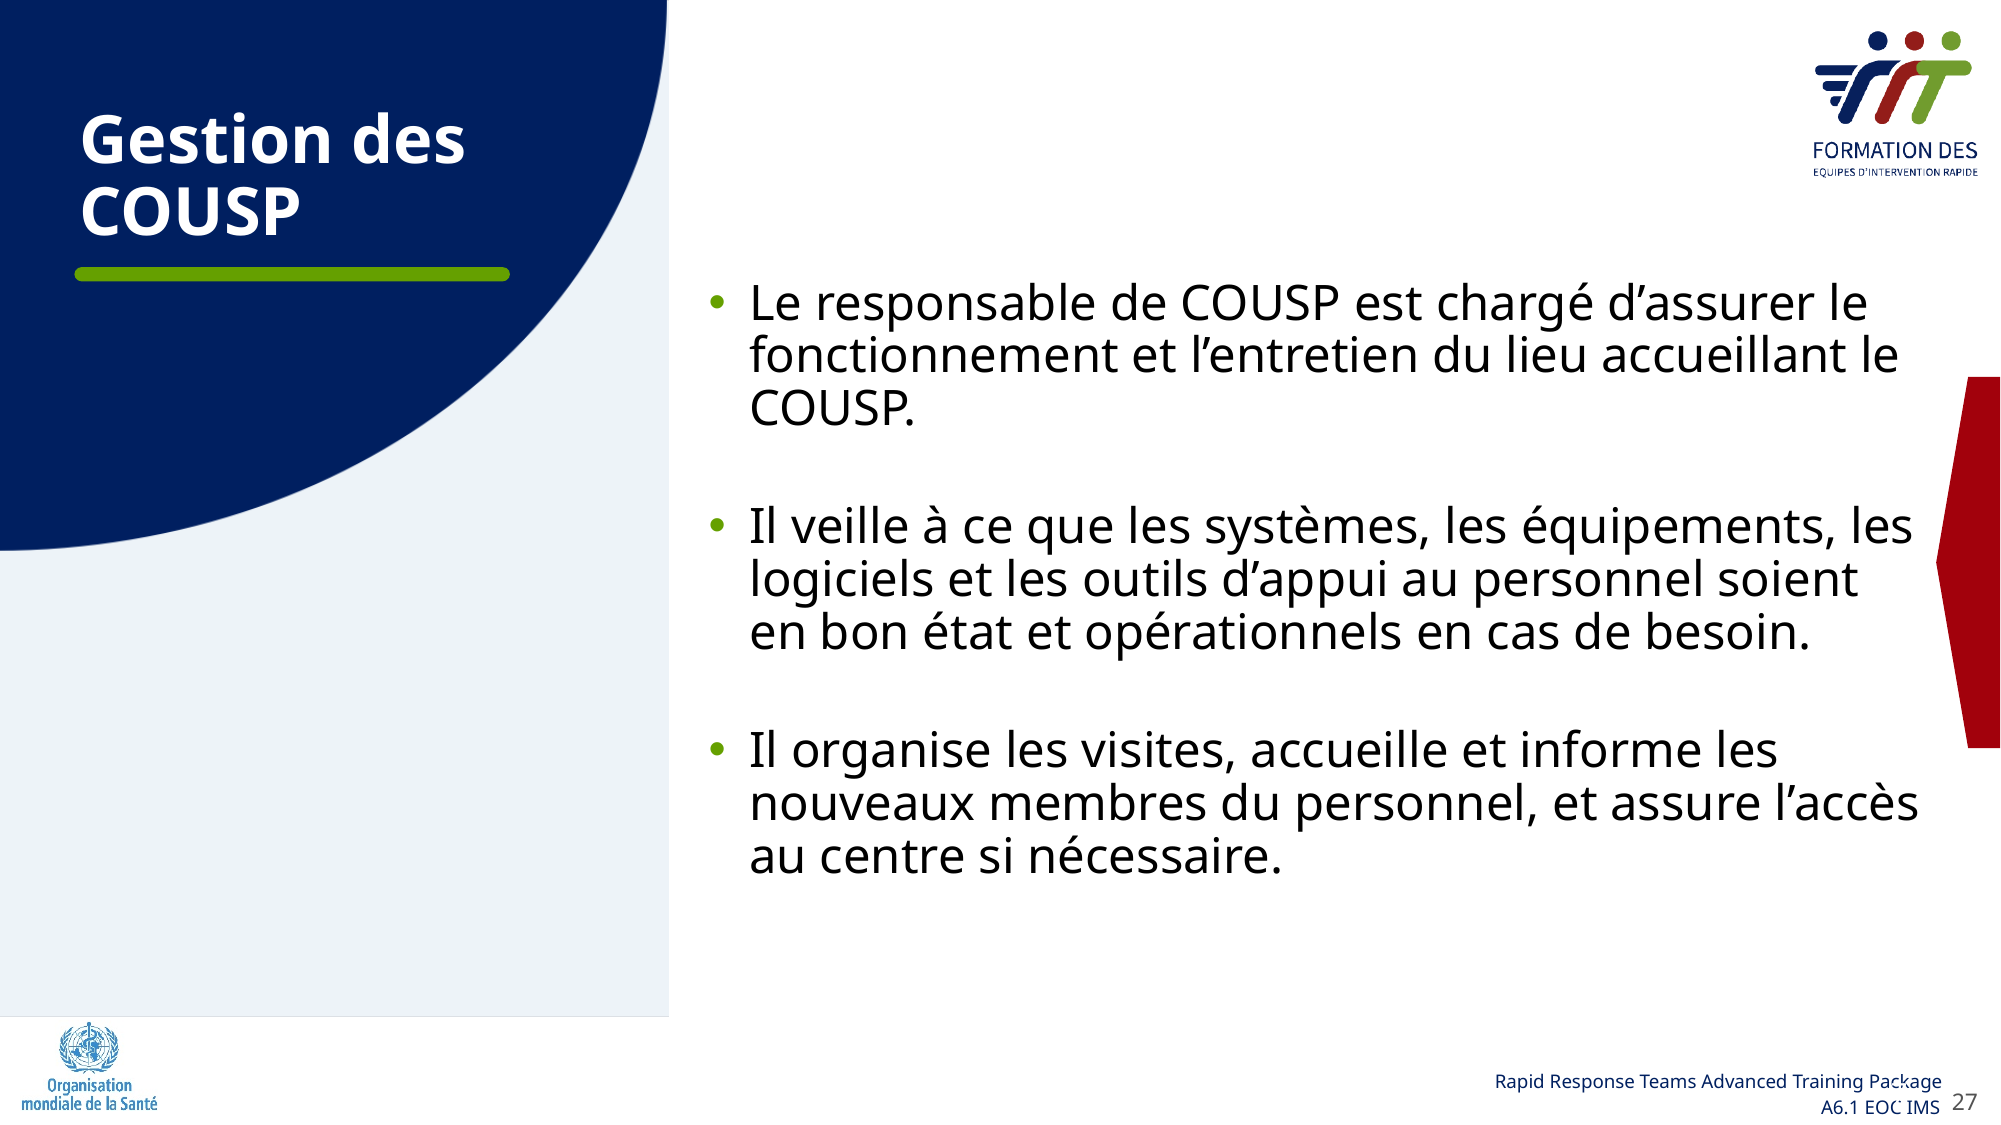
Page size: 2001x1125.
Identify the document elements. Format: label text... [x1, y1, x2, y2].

text_box [74, 267, 510, 282]
picture [1813, 30, 1978, 178]
picture [0, 0, 669, 1018]
list Le responsable de COUSP est chargé d’assurer le fonctionnement et l’entretien du lieu accueillant le COUSP. Il veille à ce que les systèmes, les équipements, les logiciels et les outils d’appui au personnel soient en bon état et opérationnels en cas de besoin. Il organise les visites, accueille et informe les nouveaux membres du personnel, et assure l’accès au centre si nécessaire. [700, 266, 1937, 896]
picture [20, 1020, 158, 1111]
slide_number 27 [1882, 1037, 1930, 1092]
title Gestion des COUSP [71, 18, 608, 337]
